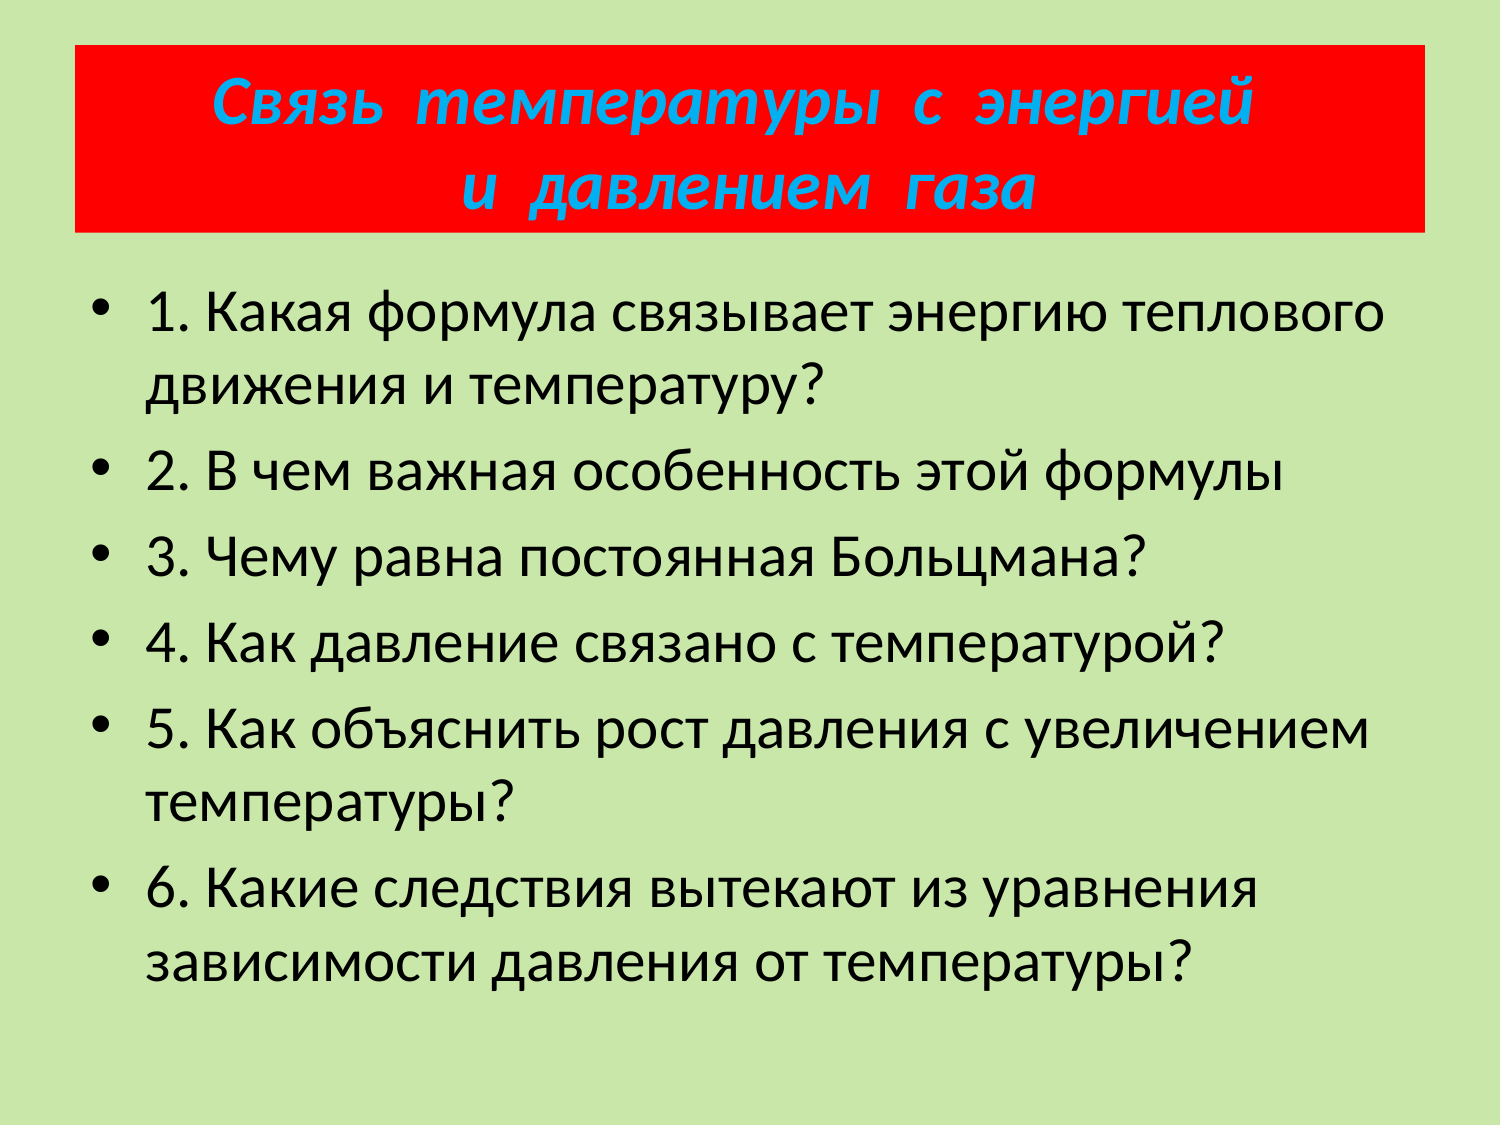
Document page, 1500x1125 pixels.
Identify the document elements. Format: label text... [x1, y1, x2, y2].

list 1. Какая формула связывает энергию теплового движения и температуру? 2. В чем важная особенность этой формулы 3. Чему равна постоянная Больцмана? 4. Как давление связано с температурой? 5. Как объяснить рост давления с увеличением температуры? 6. Какие следствия вытекают из уравнения зависимости давления от температуры? [75, 262, 1425, 1005]
title Связь температуры с энергией и давлением газа [75, 45, 1425, 233]
